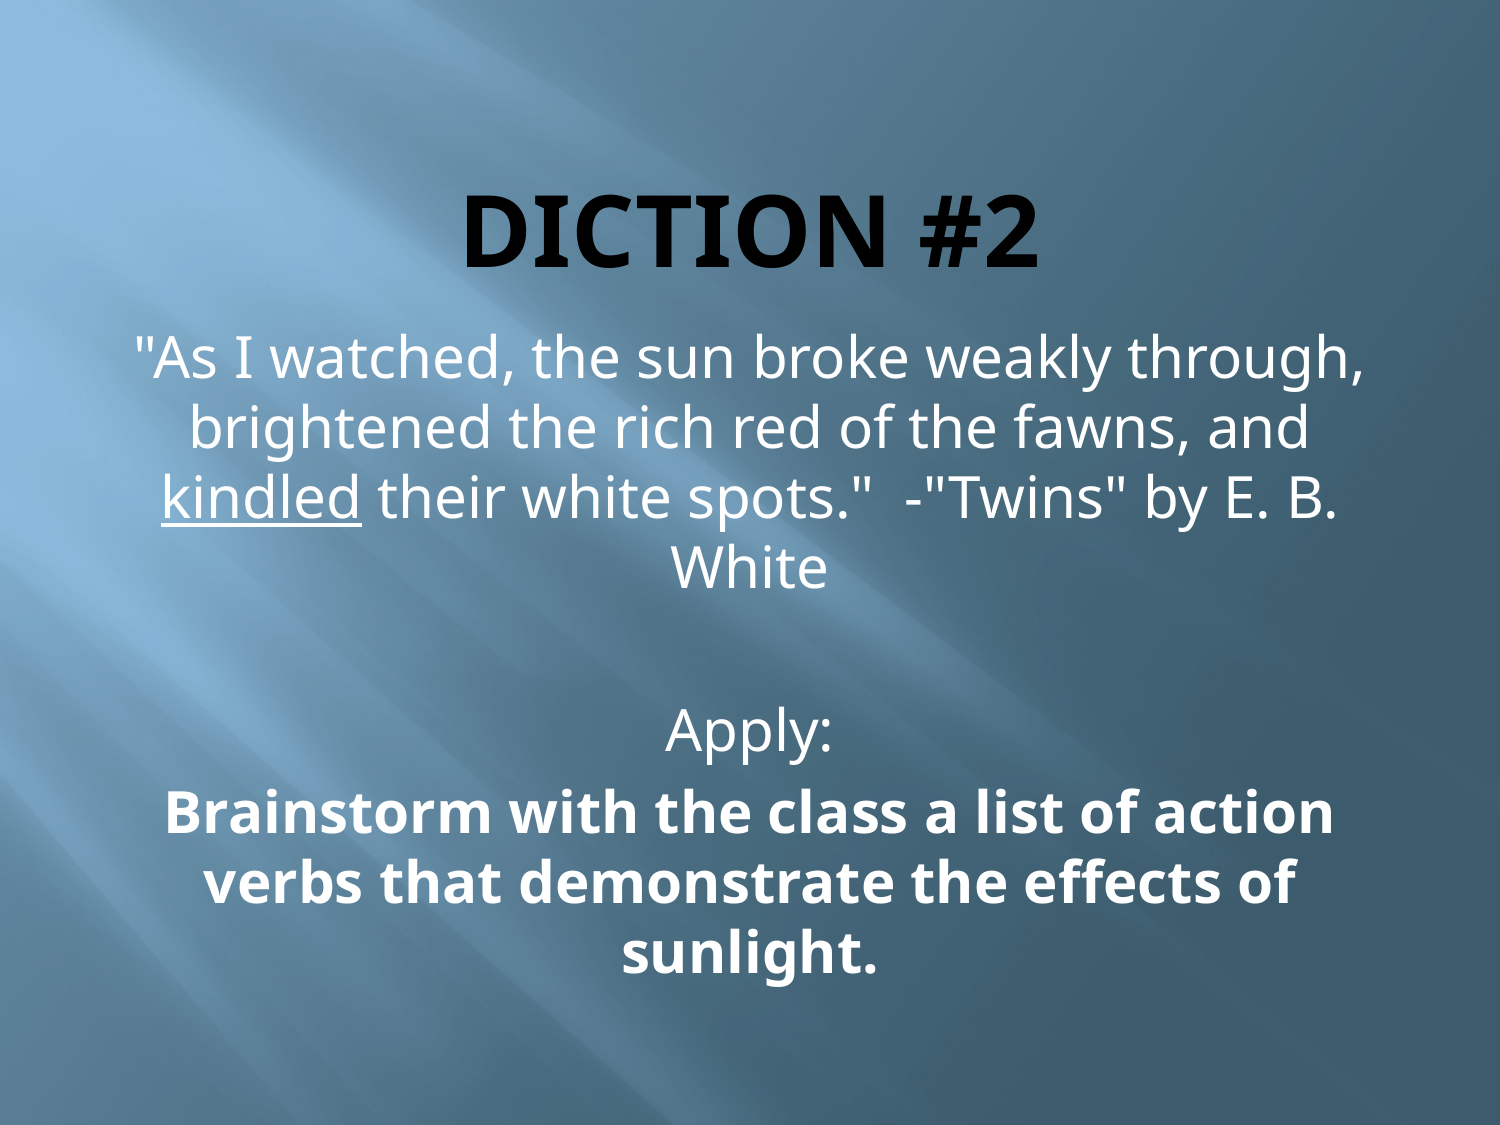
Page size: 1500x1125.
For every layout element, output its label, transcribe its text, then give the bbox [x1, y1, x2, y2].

title Diction #2 [75, 112, 1425, 288]
subtitle "As I watched, the sun broke weakly through, brightened the rich red of the fawns, and kindled their white spots." -"Twins" by E. B. White Apply: Brainstorm with the class a list of action verbs that demonstrate the effects of sunlight. [75, 312, 1425, 900]
